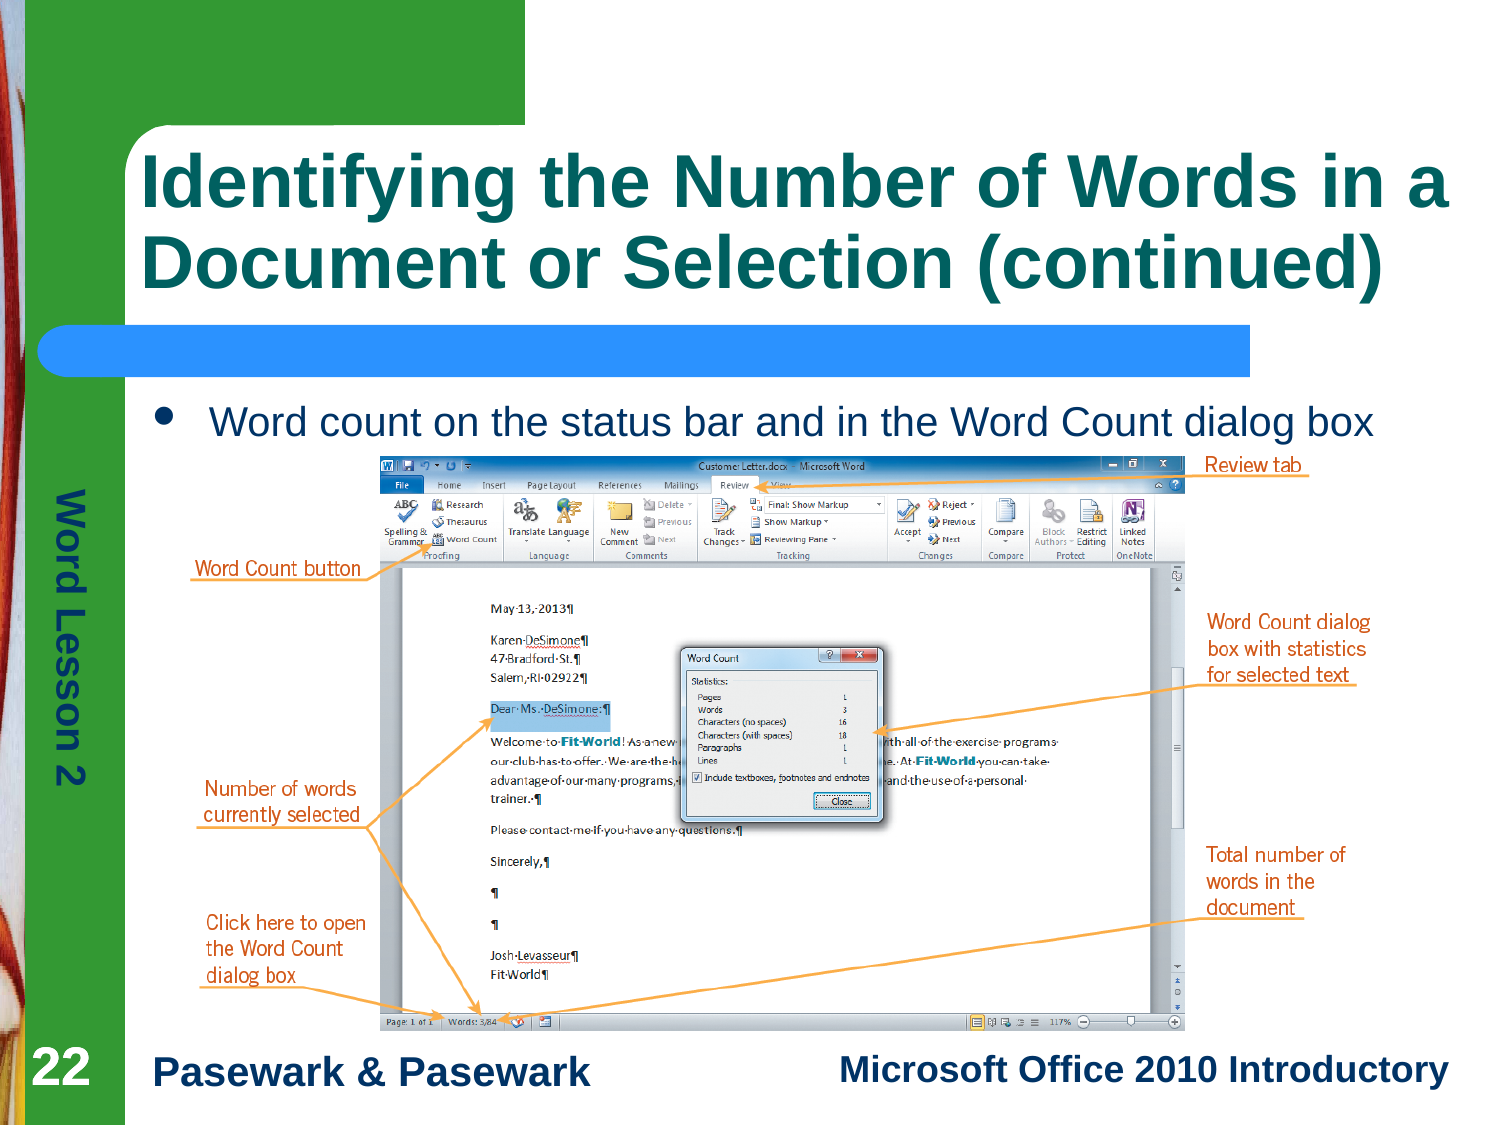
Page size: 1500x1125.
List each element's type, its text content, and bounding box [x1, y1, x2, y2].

picture [186, 449, 1376, 1034]
picture [0, 0, 25, 1125]
text_box Word count on the status bar and in the Word Count dialog box [137, 387, 1400, 488]
text_box 22 [13, 1023, 111, 1105]
title Identifying the Number of Words in a Document or Selection (continued) [124, 124, 1500, 313]
